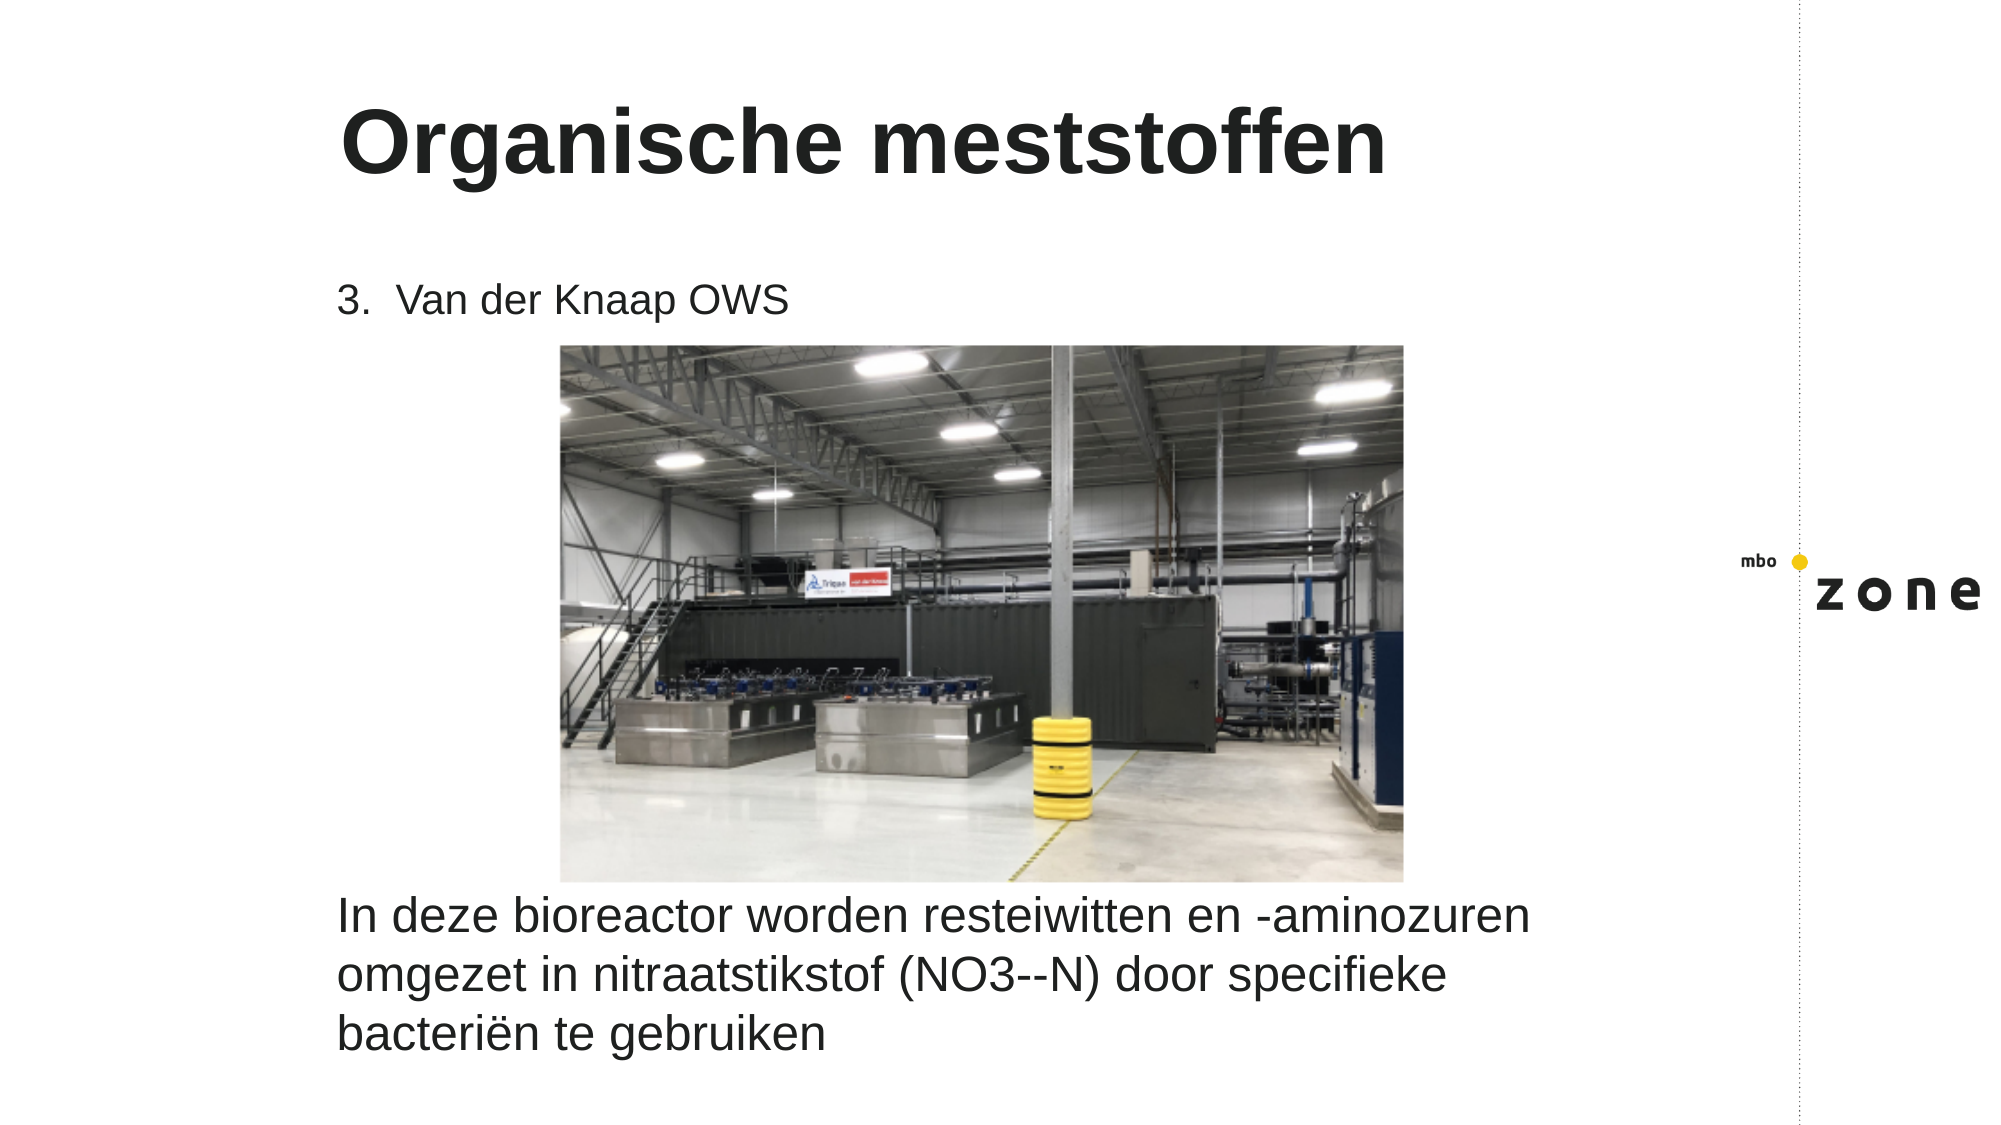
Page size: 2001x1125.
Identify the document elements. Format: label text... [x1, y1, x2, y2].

list 3. Van der Knaap OWS In deze bioreactor worden resteiwitten en -aminozuren omgezet in nitraatstikstof (NO3--N) door specifieke bacteriën te gebruiken [336, 271, 1607, 1070]
picture [389, 310, 1554, 897]
title Organische meststoffen [124, 94, 1607, 272]
picture [1596, 0, 2001, 1125]
